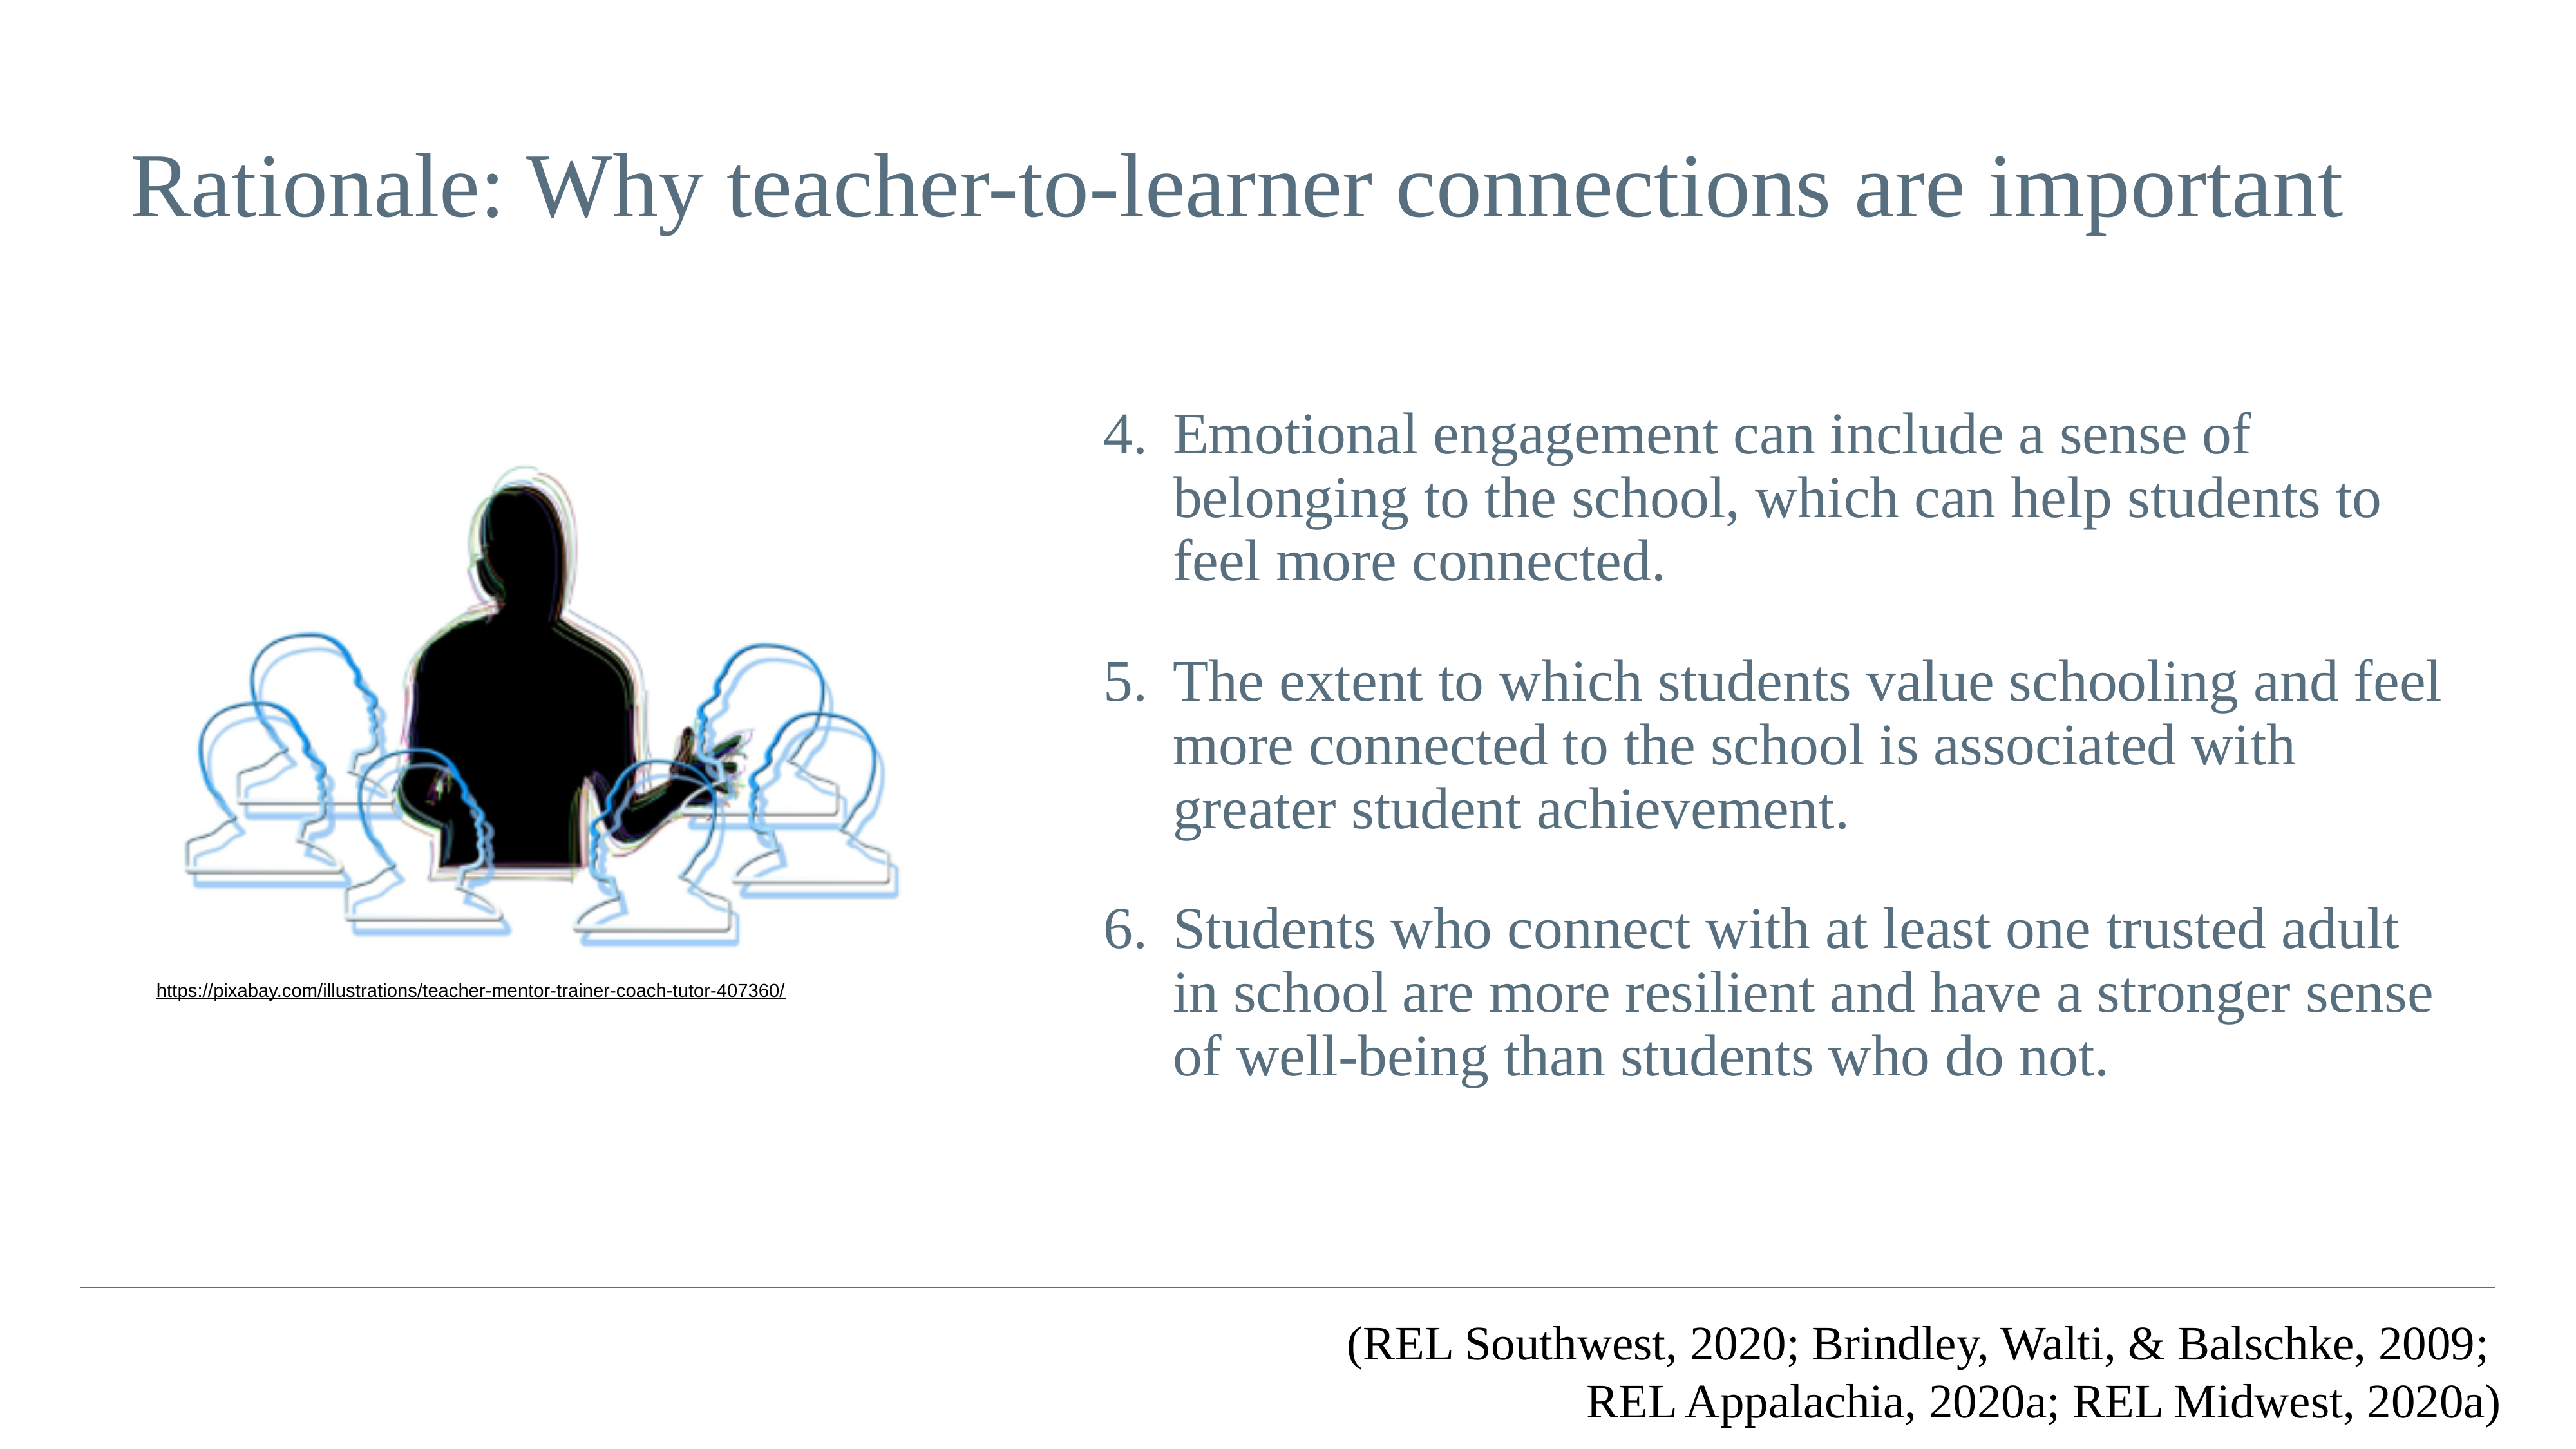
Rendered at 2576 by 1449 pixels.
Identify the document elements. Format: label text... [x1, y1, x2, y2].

list Emotional engagement can include a sense of belonging to the school, which can help students to feel more connected. The extent to which students value schooling and feel more connected to the school is associated with greater student achievement. Students who connect with at least one trusted adult in school are more resilient and have a stronger sense of well-being than students who do not. [1094, 397, 2456, 1202]
text_box https://pixabay.com/illustrations/teacher-mentor-trainer-coach-tutor-407360/ [146, 973, 1435, 1006]
picture [62, 442, 1005, 972]
title Rationale: Why teacher-to-learner connections are important-1 [120, 120, 2456, 249]
list (REL Southwest, 2020; Brindley, Walti, & Balschke, 2009; REL Appalachia, 2020a; REL Midwest, 2020a) [1005, 1307, 2512, 1449]
